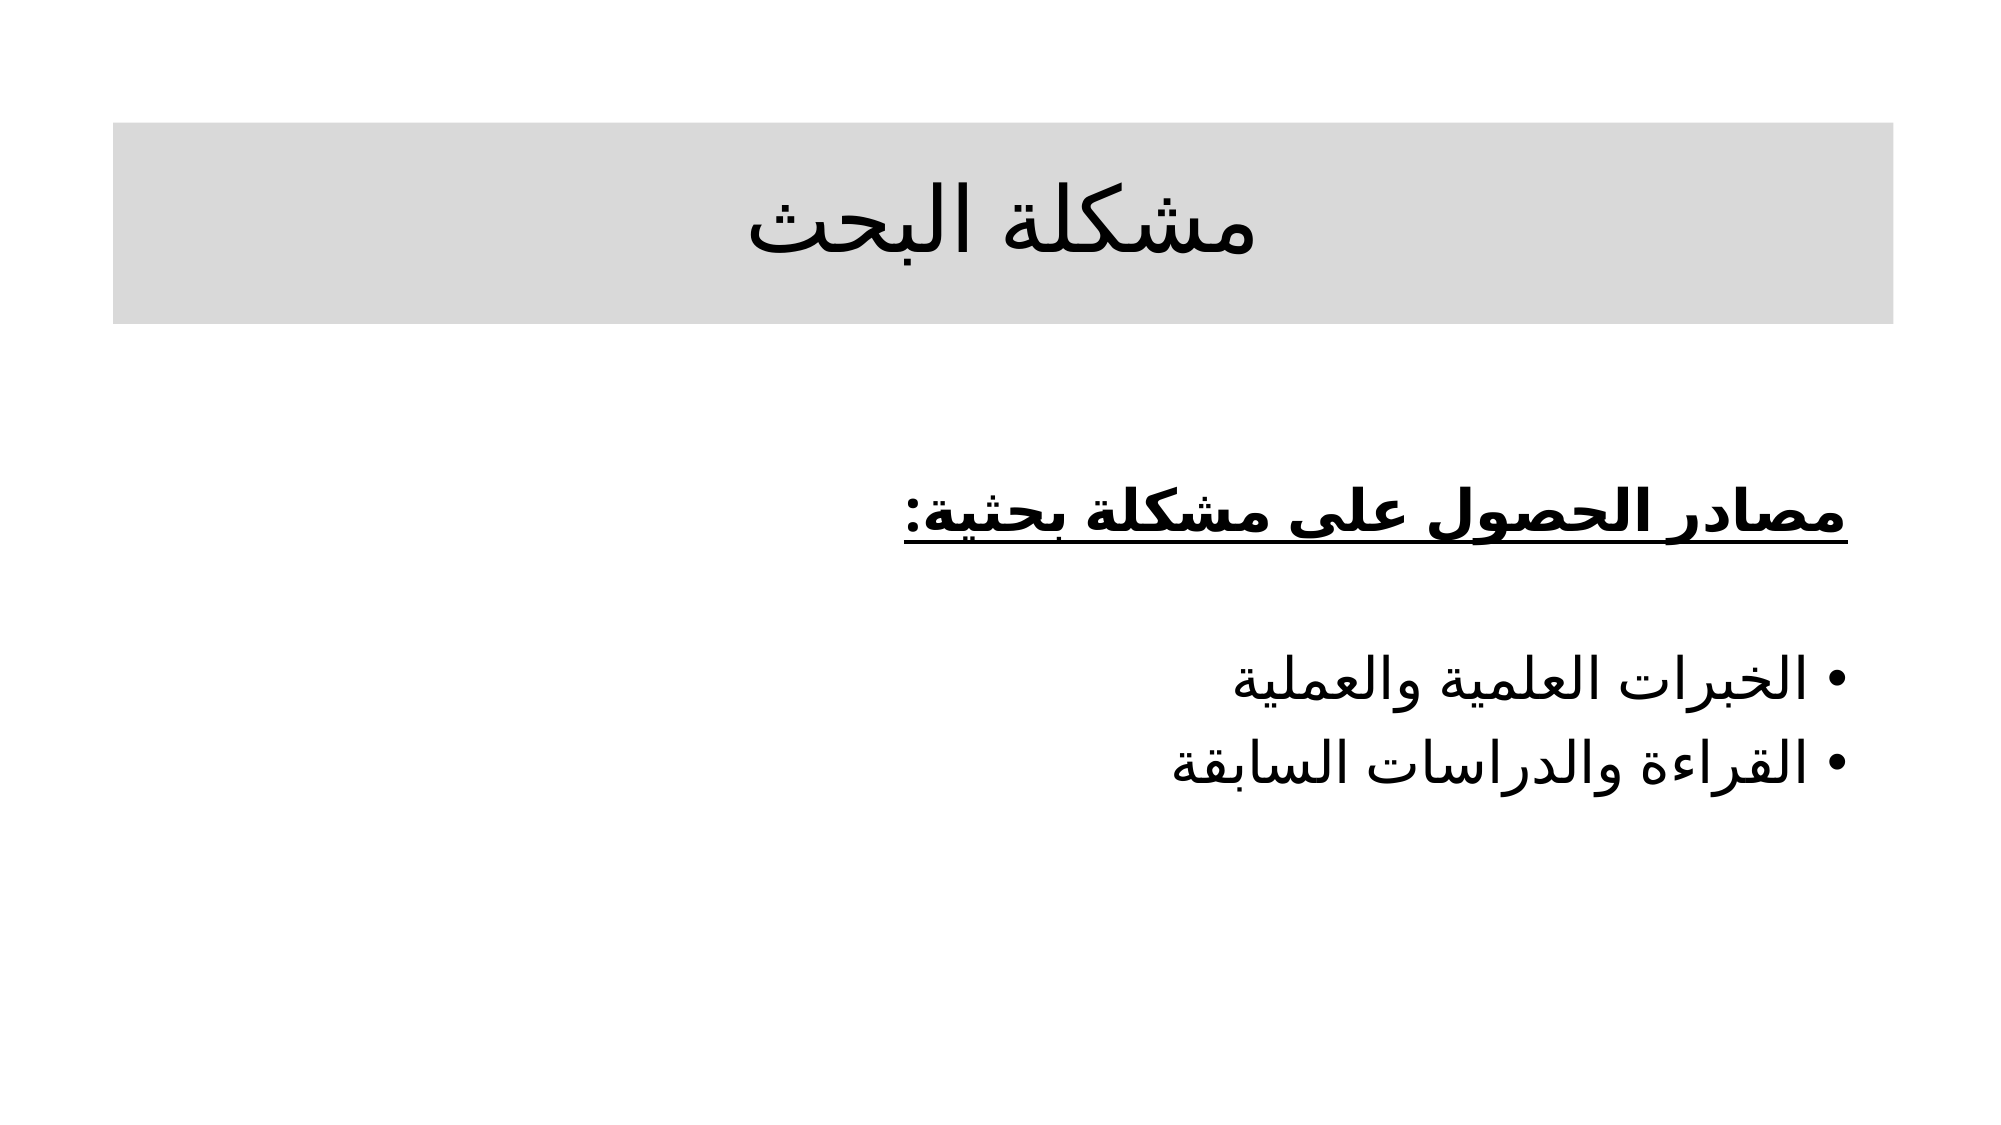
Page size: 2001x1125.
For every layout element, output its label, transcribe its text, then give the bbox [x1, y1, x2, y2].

list مصادر الحصول على مشكلة بحثية: الخبرات العلمية والعملية القراءة والدراسات السابقة [137, 299, 1863, 1014]
title مشكلة البحث [113, 122, 1894, 324]
